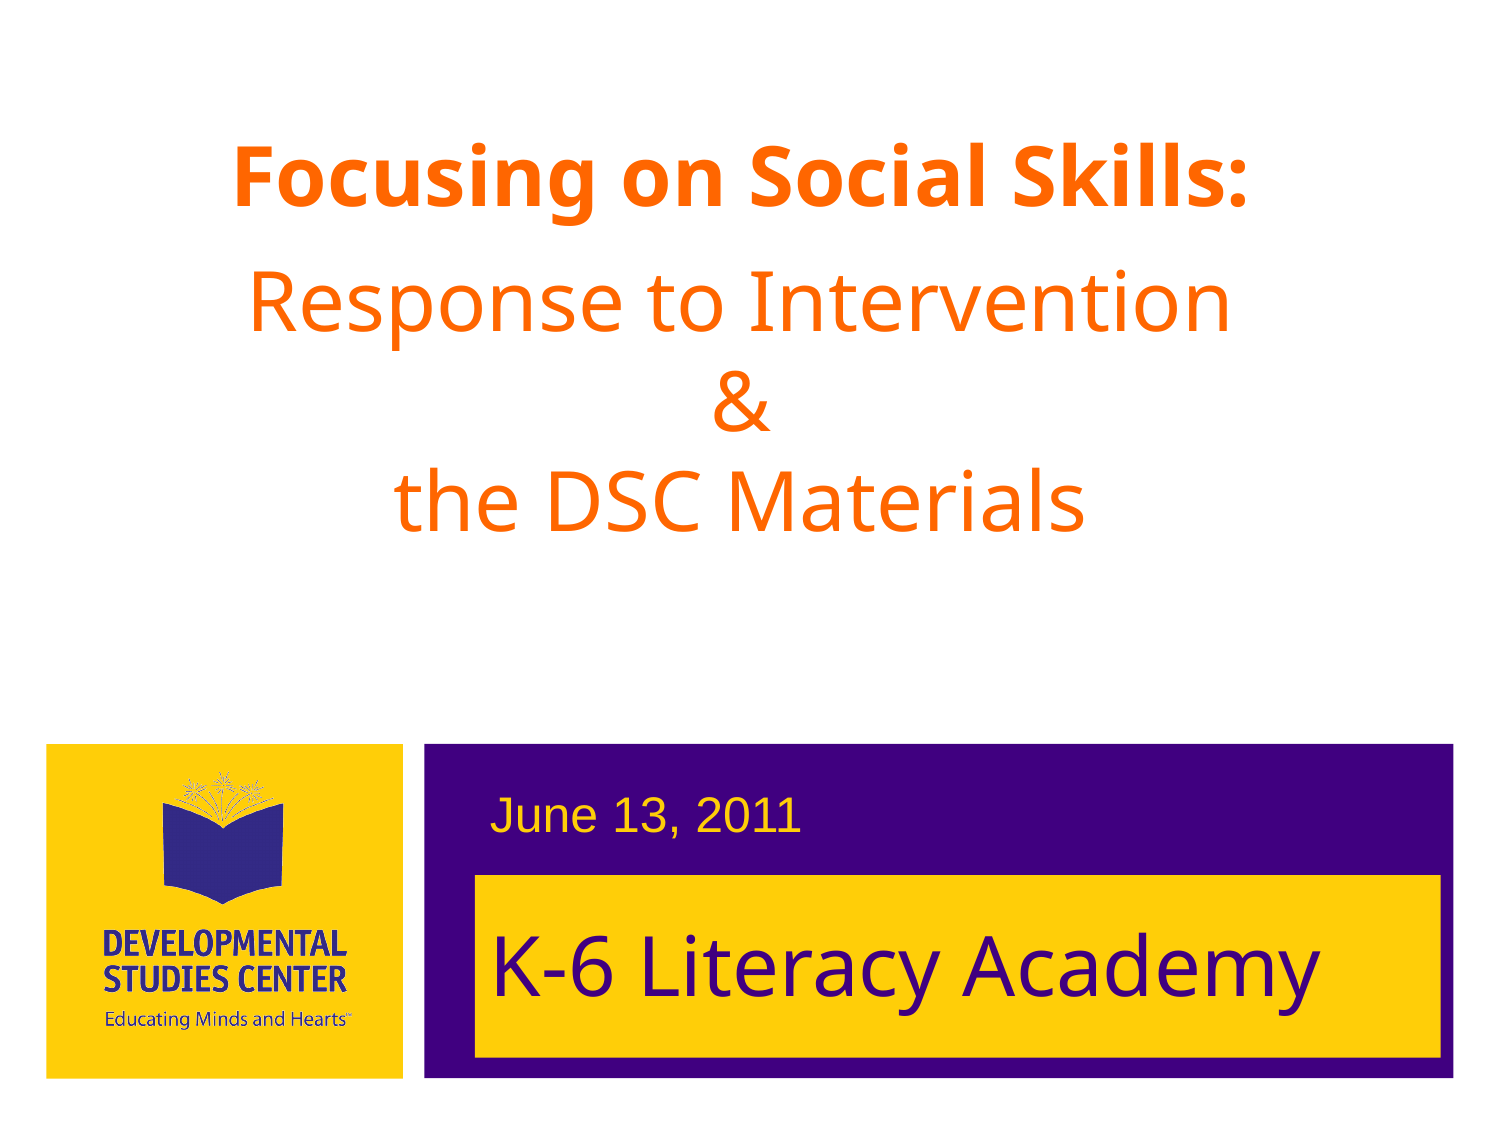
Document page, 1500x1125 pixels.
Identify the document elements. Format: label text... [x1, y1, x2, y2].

picture [104, 771, 352, 1030]
text_box Focusing on Social Skills: Response to Intervention & the DSC Materials [58, 116, 1423, 555]
title K-6 Literacy Academy [474, 875, 1441, 1058]
subtitle June 13, 2011 [474, 774, 1441, 853]
